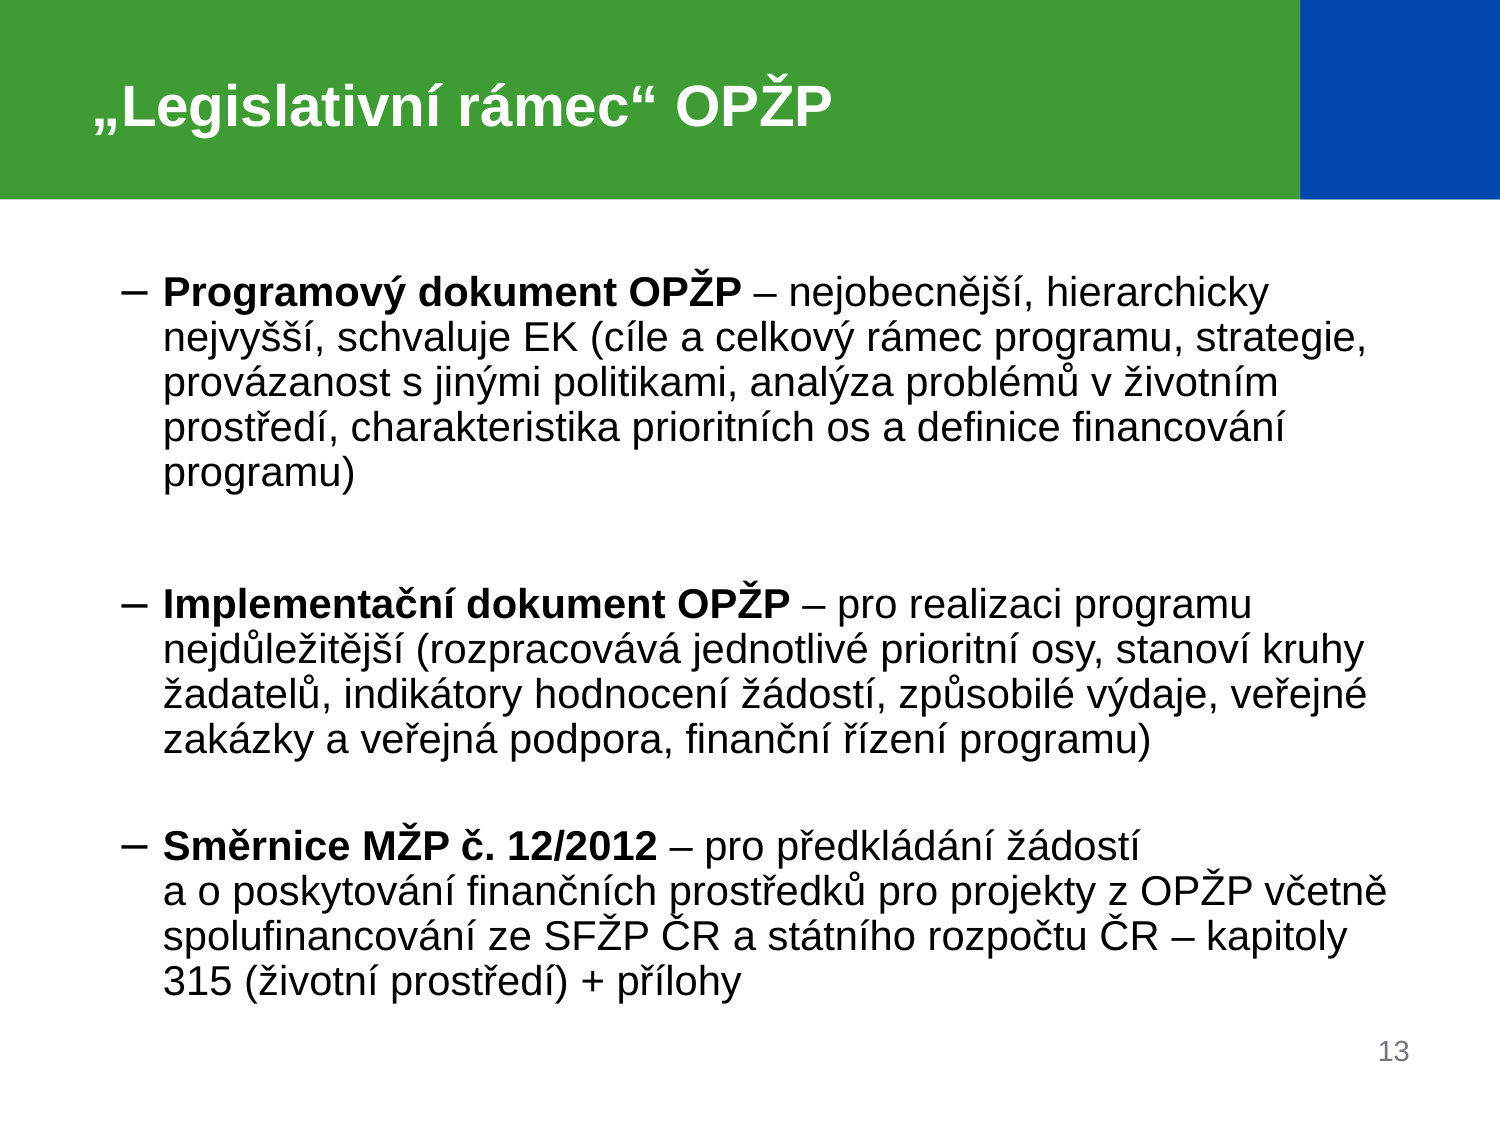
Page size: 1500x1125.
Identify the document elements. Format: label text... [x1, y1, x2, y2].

list Programový dokument OPŽP – nejobecnější, hierarchicky nejvyšší, schvaluje EK (cíle a celkový rámec programu, strategie, provázanost s jinými politikami, analýza problémů v životním prostředí, charakteristika prioritních os a definice financování programu) Implementační dokument OPŽP – pro realizaci programu nejdůležitější (rozpracovává jednotlivé prioritní osy, stanoví kruhy žadatelů, indikátory hodnocení žádostí, způsobilé výdaje, veřejné zakázky a veřejná podpora, finanční řízení programu) Směrnice MŽP č. 12/2012 – pro předkládání žádostí a o poskytování finančních prostředků pro projekty z OPŽP včetně spolufinancování ze SFŽP ČR a státního rozpočtu ČR – kapitoly 315 (životní prostředí) + přílohy [29, 262, 1436, 1005]
title „Legislativní rámec“ OPŽP [76, 45, 1270, 161]
slide_number 13 [1074, 1024, 1426, 1103]
